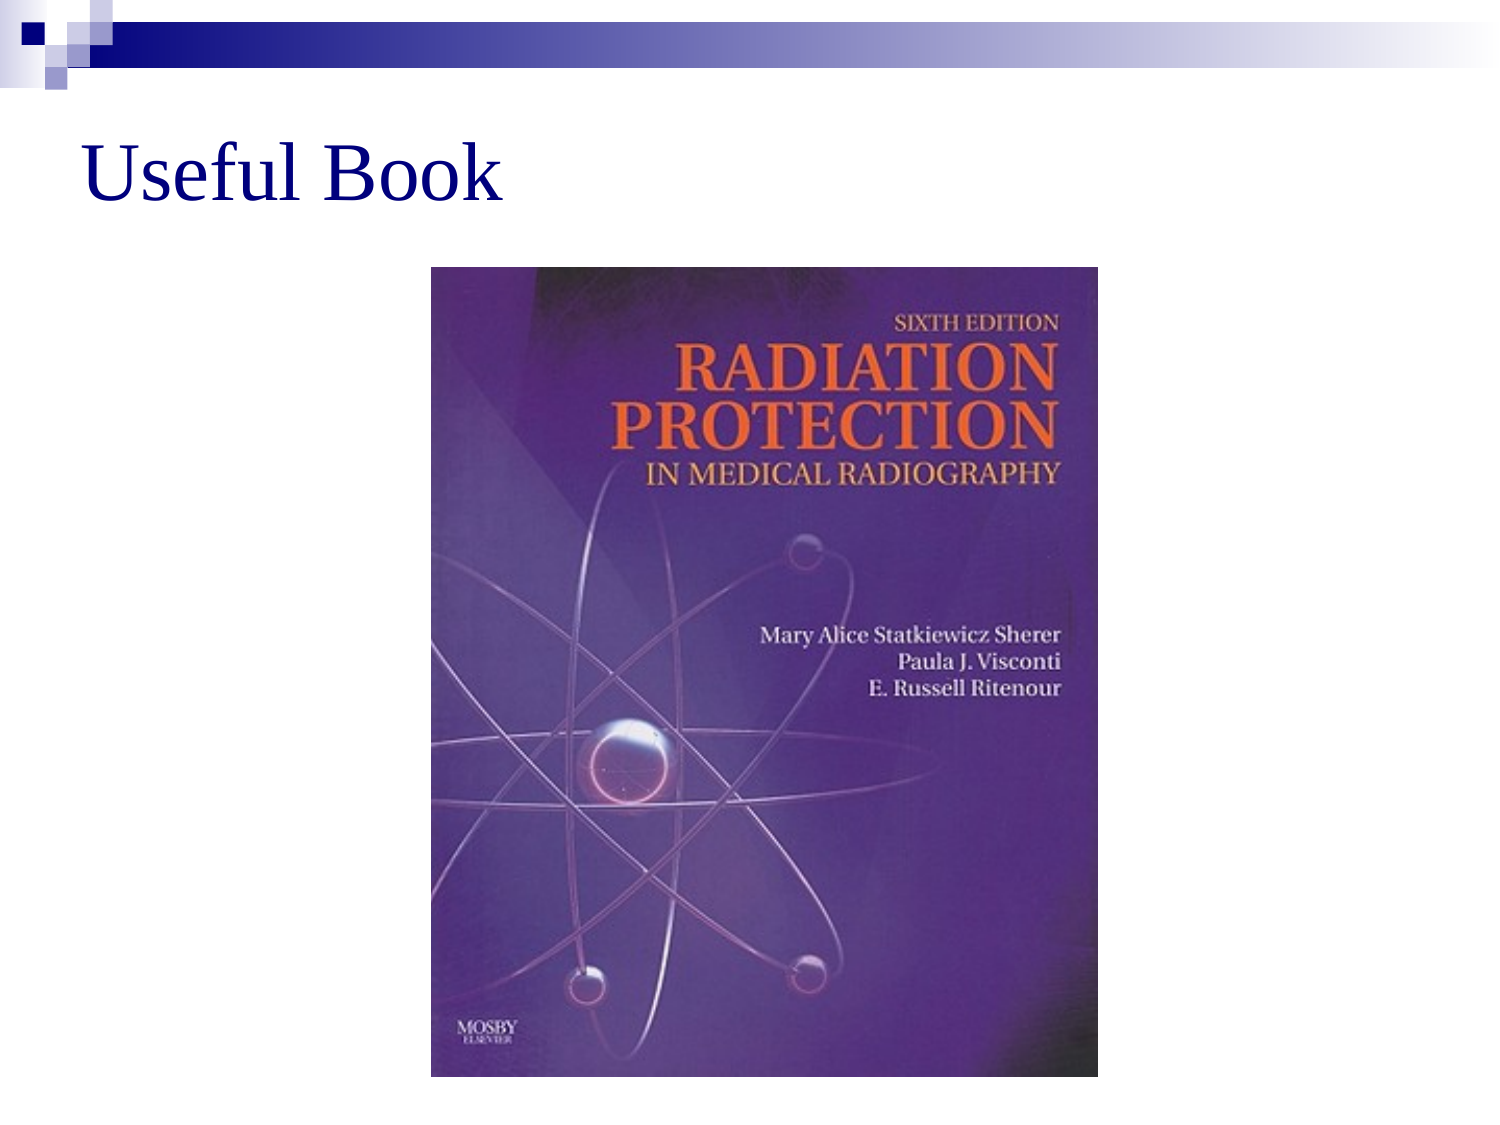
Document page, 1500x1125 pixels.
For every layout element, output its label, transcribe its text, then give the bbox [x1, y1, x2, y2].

title Useful Book [64, 54, 1416, 280]
picture [430, 266, 1098, 1078]
